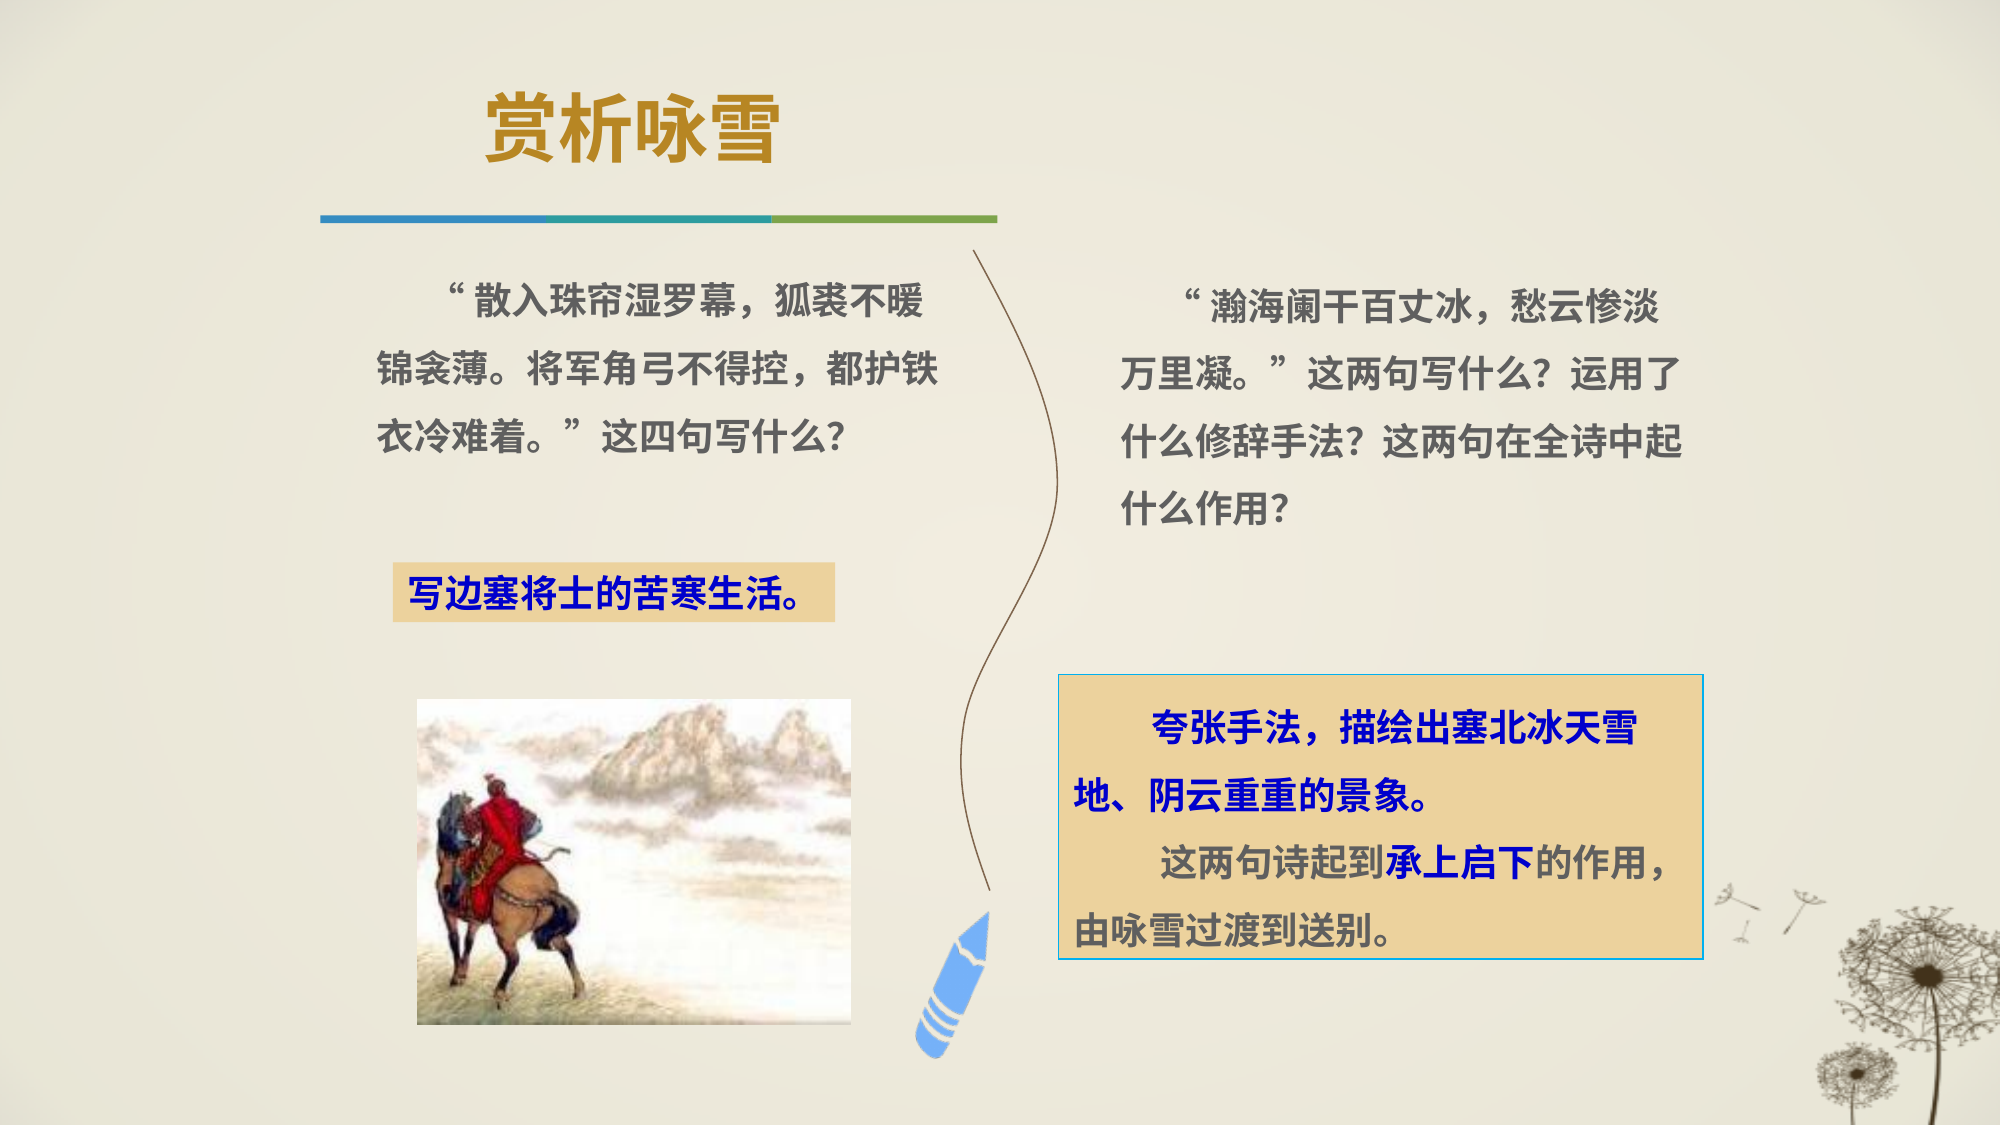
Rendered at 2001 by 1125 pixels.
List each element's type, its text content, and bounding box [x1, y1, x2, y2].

text_box 写边塞将士的苦寒生活。 [392, 562, 836, 623]
text_box [546, 215, 772, 224]
text_box [960, 249, 1059, 891]
picture [0, 0, 2000, 1125]
text_box 夸张手法，描绘出塞北冰天雪地、阴云重重的景象。 这两句诗起到承上启下的作用，由咏雪过渡到送别。 [1058, 674, 1704, 960]
text_box “散入珠帘湿罗幕，狐裘不暖锦衾薄。将军角弓不得控，都护铁衣冷难着。”这四句写什么？ [362, 247, 965, 465]
text_box [320, 215, 546, 224]
text_box “瀚海阑干百丈冰，愁云惨淡万里凝。”这两句写什么？运用了什么修辞手法？这两句在全诗中起什么作用？ [1105, 252, 1703, 538]
text_box 赏析咏雪 [468, 74, 862, 179]
text_box [772, 215, 998, 224]
